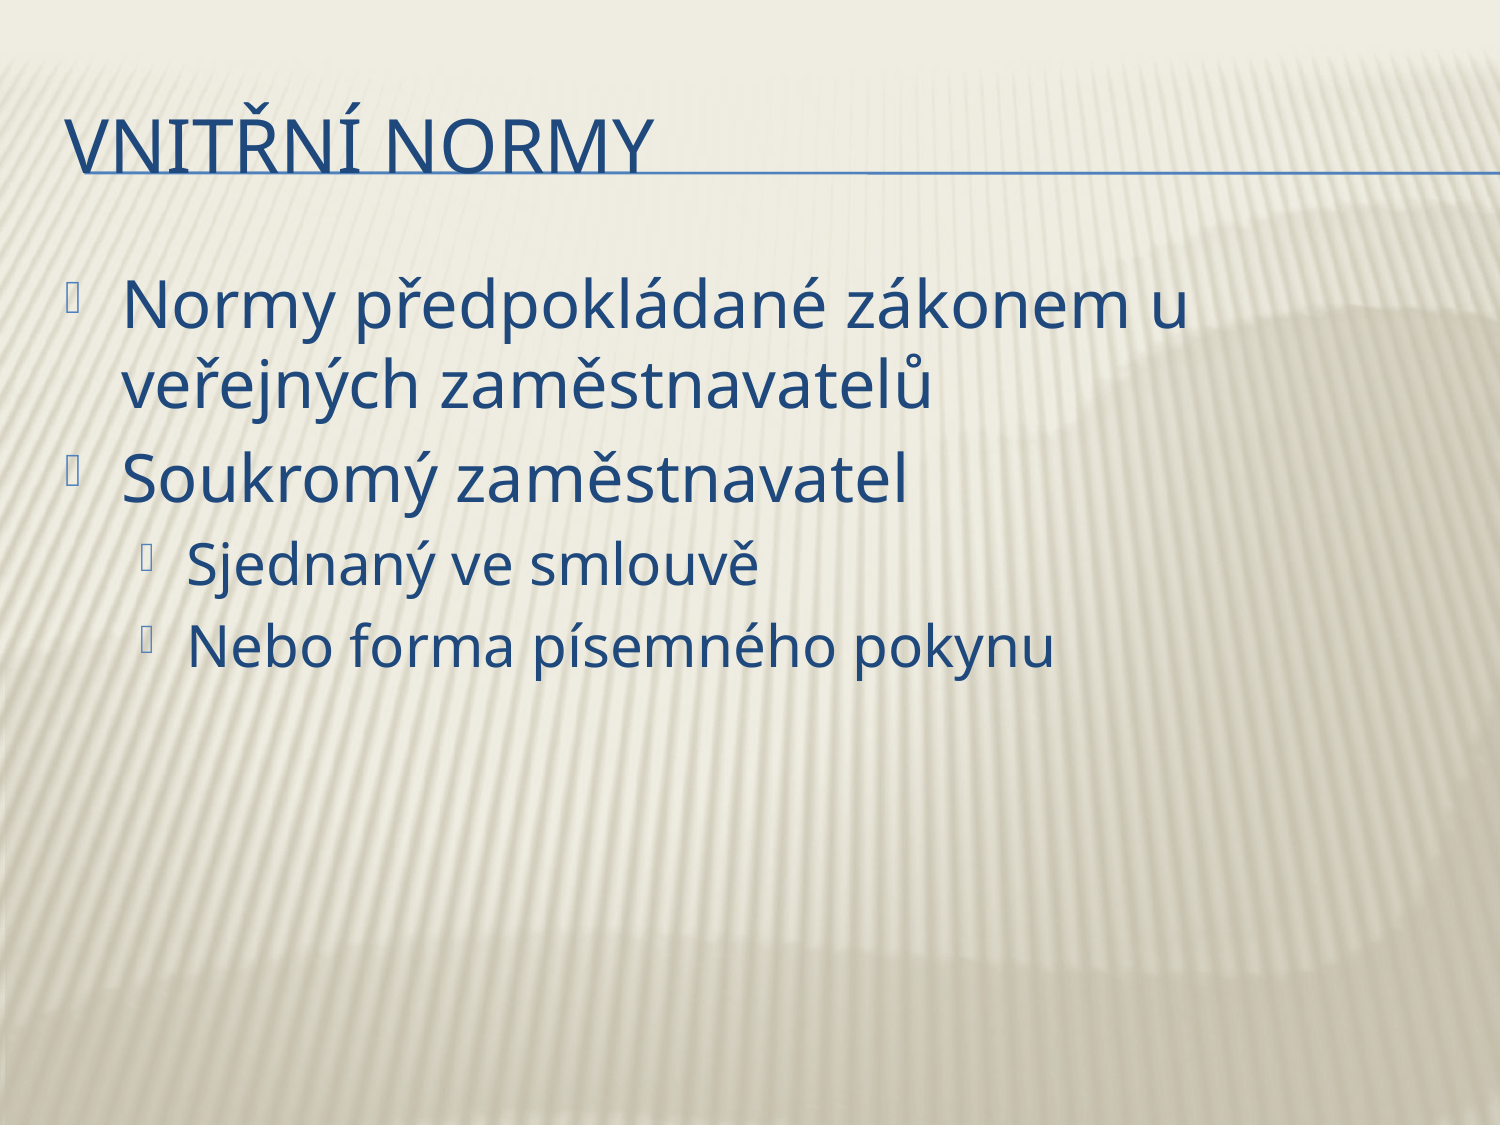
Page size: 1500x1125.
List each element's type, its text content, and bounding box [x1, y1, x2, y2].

list Normy předpokládané zákonem u veřejných zaměstnavatelů Soukromý zaměstnavatel Sjednaný ve smlouvě Nebo forma písemného pokynu [50, 254, 1475, 998]
title Vnitřní normy [50, 75, 1475, 213]
